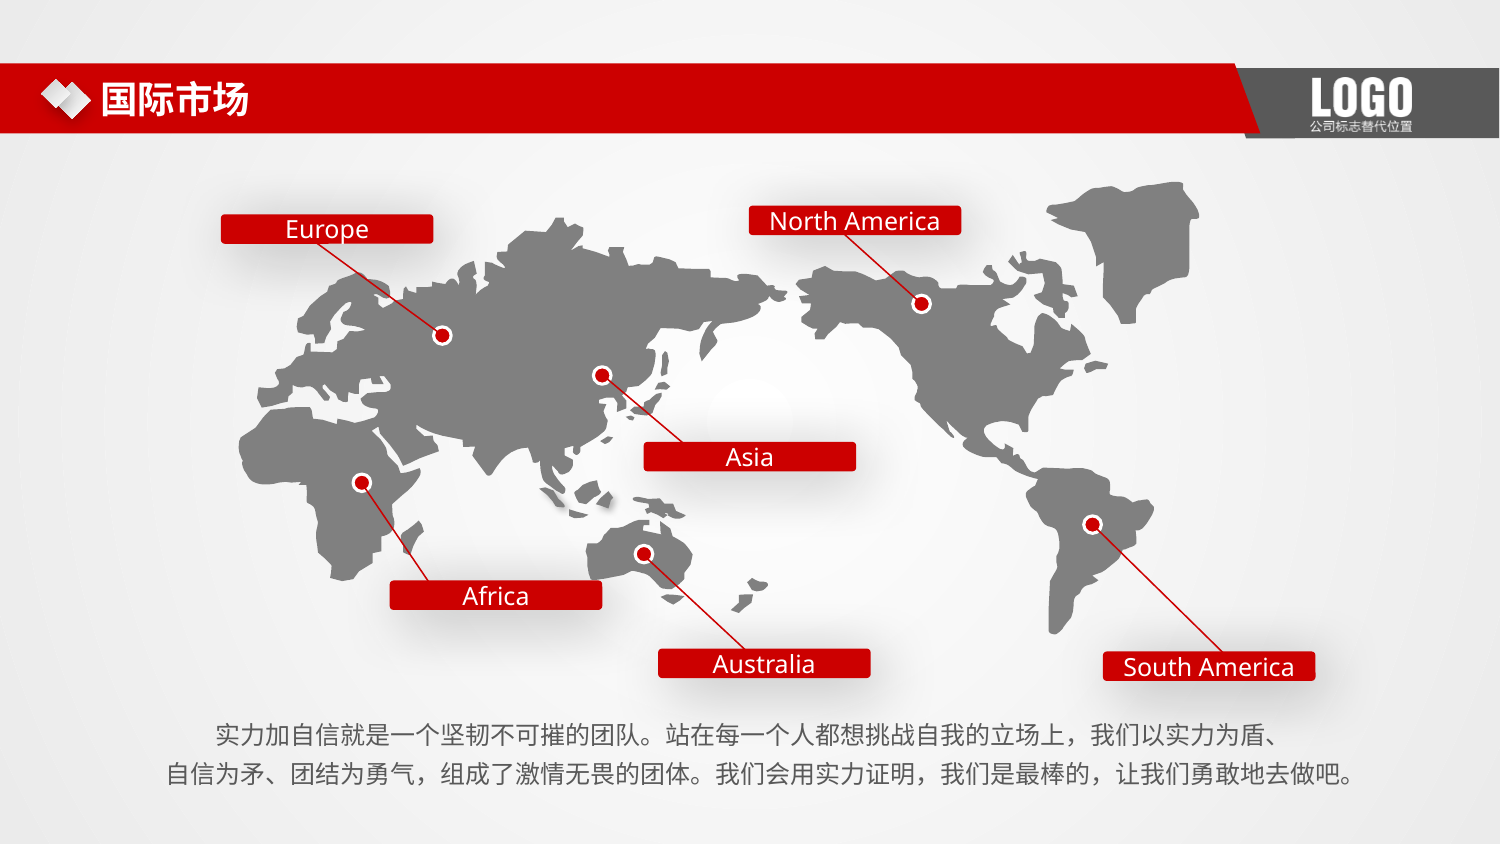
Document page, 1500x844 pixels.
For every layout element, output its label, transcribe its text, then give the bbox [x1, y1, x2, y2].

text_box South America [1100, 649, 1318, 684]
text_box Europe [218, 212, 233, 246]
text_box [839, 229, 922, 305]
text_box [238, 181, 1200, 635]
text_box 国际市场 [89, 69, 262, 127]
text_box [309, 237, 444, 336]
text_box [643, 554, 752, 656]
picture [1310, 77, 1412, 132]
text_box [604, 376, 685, 444]
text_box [360, 482, 434, 590]
text_box Australia [656, 646, 873, 681]
text_box 实力加自信就是一个坚韧不可摧的团队。站在每一个人都想挑战自我的立场上，我们以实力为盾、 自信为矛、团结为勇气，组成了激情无畏的团体。我们会用实力证明，我们是最棒的，让我们勇敢地去做吧。 [150, 705, 1356, 795]
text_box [1092, 524, 1229, 659]
